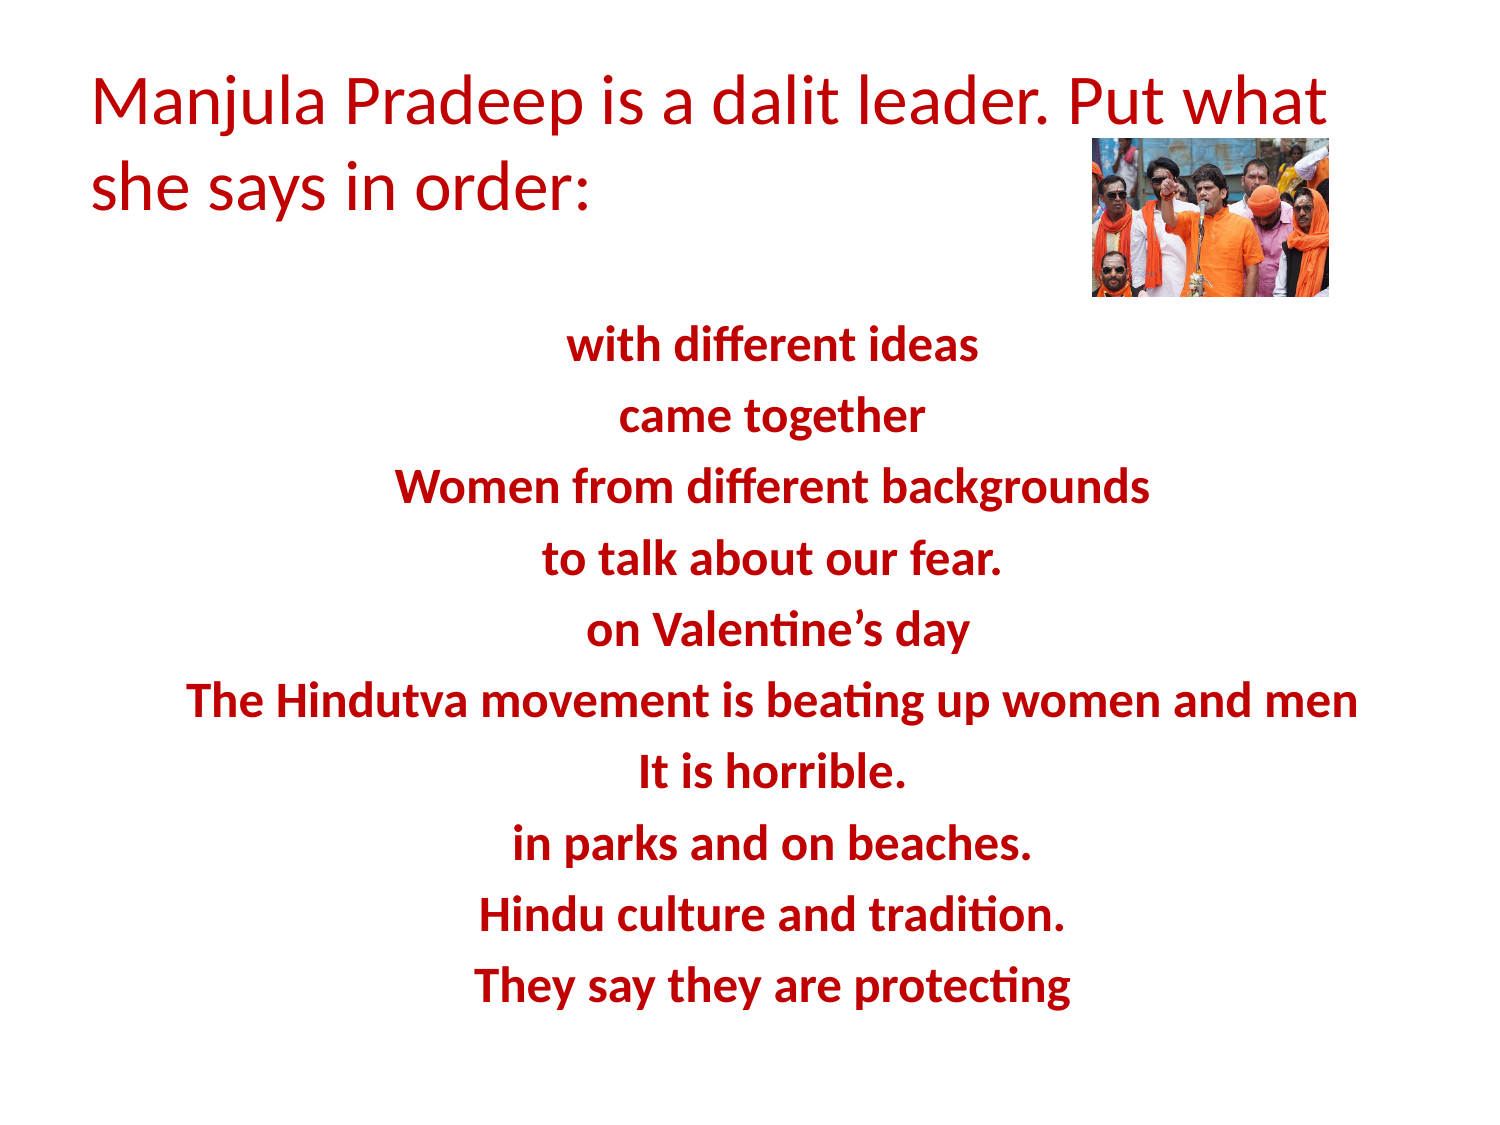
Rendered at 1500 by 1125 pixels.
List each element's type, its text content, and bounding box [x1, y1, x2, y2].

list with different ideas came together Women from different backgrounds to talk about our fear. on Valentine’s day The Hindutva movement is beating up women and men It is horrible. in parks and on beaches. Hindu culture and tradition. They say they are protecting [75, 302, 1471, 1094]
title Manjula Pradeep is a dalit leader. Put what she says in order: [75, 45, 1425, 233]
picture [1092, 138, 1329, 297]
